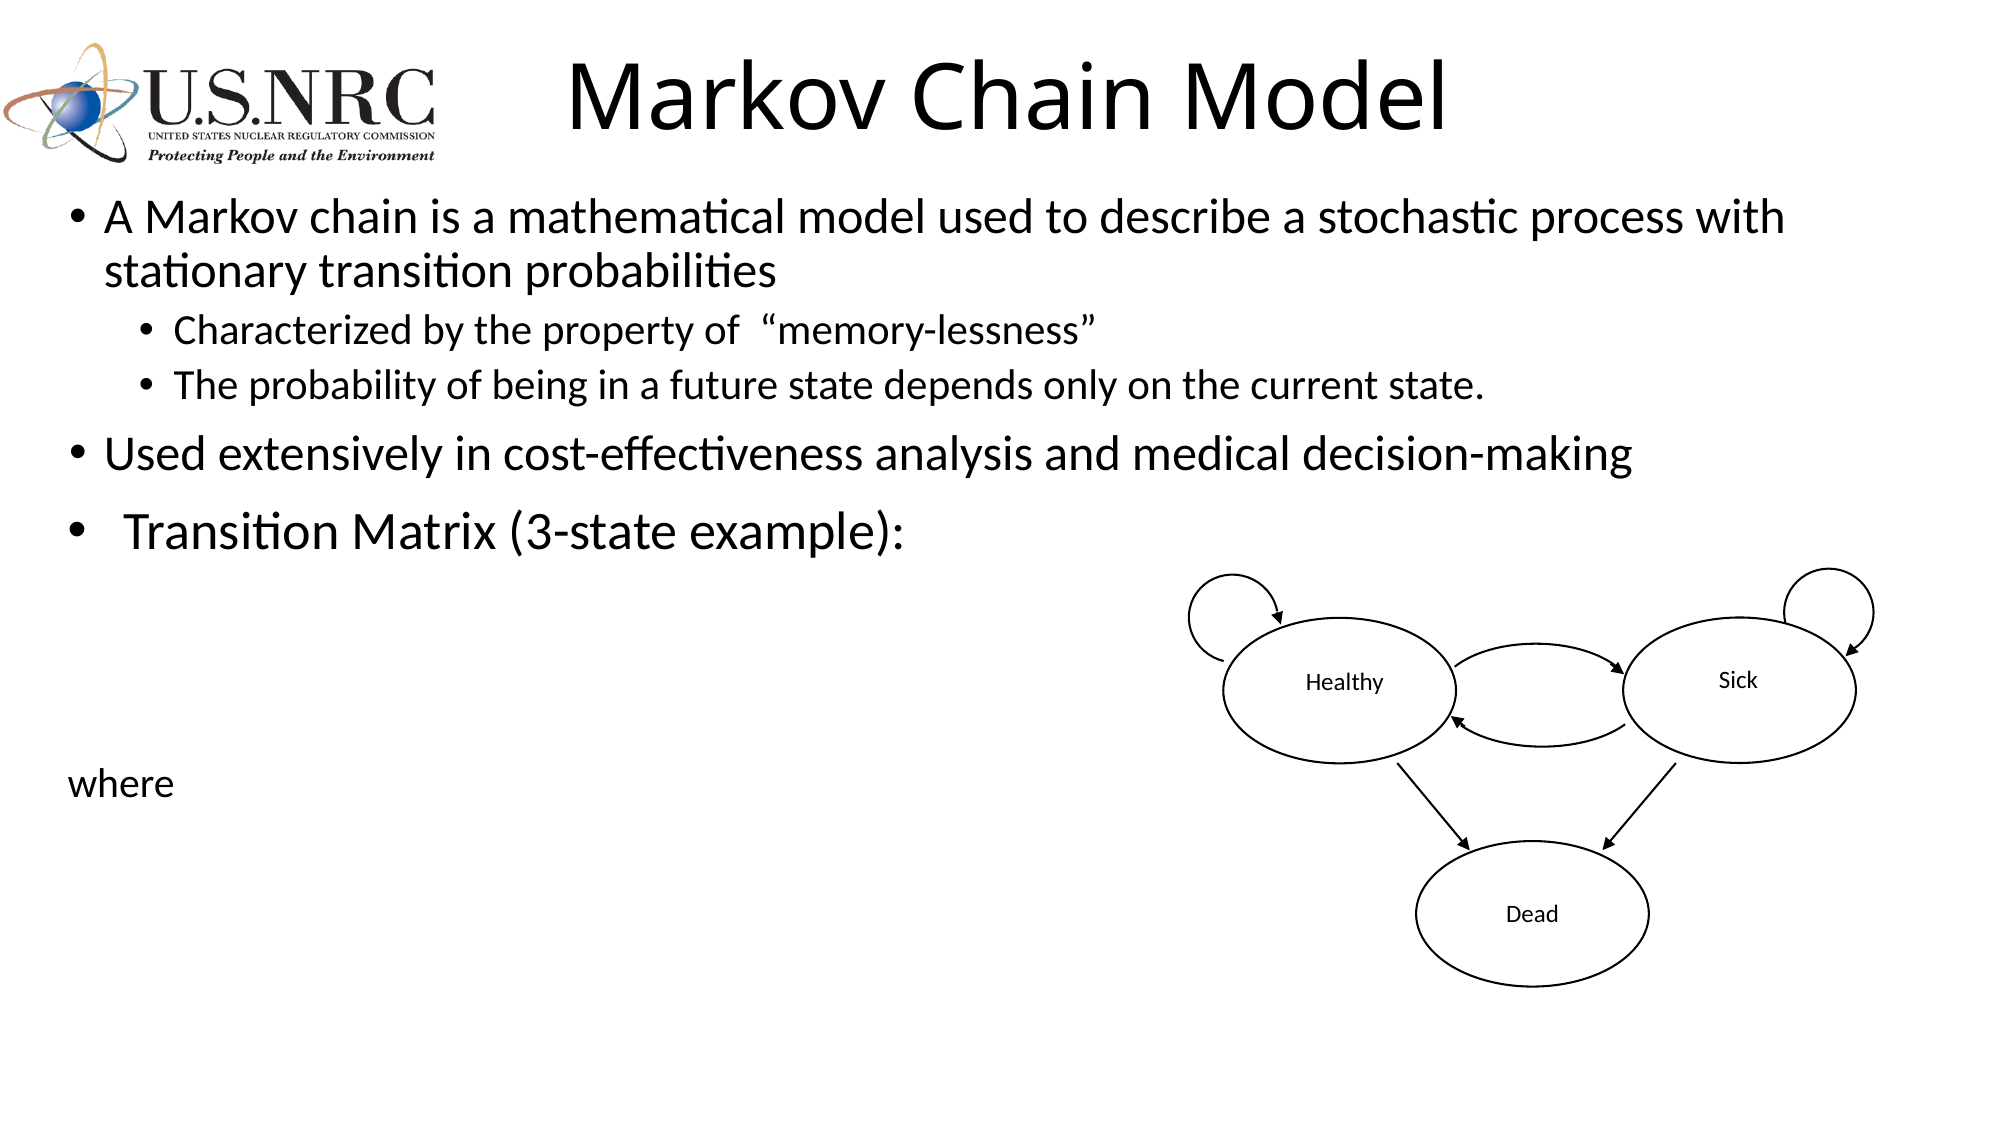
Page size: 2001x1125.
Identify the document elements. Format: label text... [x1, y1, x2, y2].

title Markov Chain Model [549, 11, 1919, 189]
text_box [1188, 568, 1874, 987]
list A Markov chain is a mathematical model used to describe a stochastic process with stationary transition probabilities Characterized by the property of “memory-lessness” The probability of being in a future state depends only on the current state. Used extensively in cost-effectiveness analysis and medical decision-making [54, 183, 1863, 493]
picture [0, 38, 438, 168]
